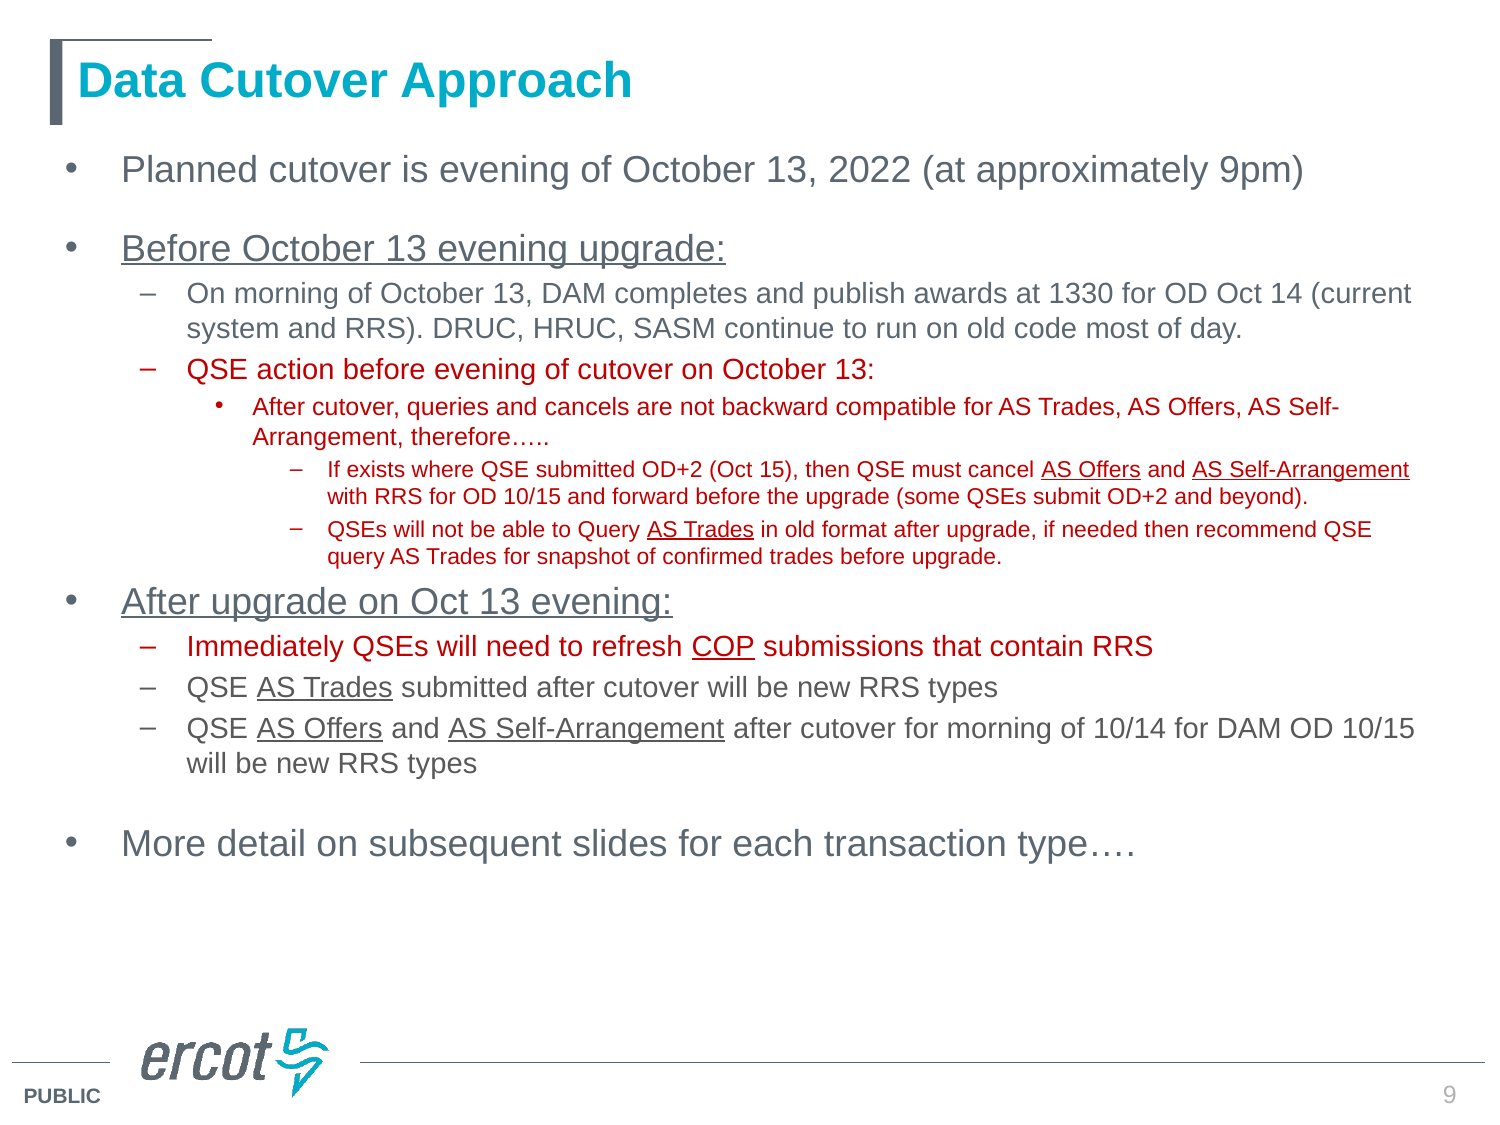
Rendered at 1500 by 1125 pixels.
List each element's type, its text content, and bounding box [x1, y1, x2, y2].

list Planned cutover is evening of October 13, 2022 (at approximately 9pm) Before October 13 evening upgrade: On morning of October 13, DAM completes and publish awards at 1330 for OD Oct 14 (current system and RRS). DRUC, HRUC, SASM continue to run on old code most of day. QSE action before evening of cutover on October 13: After cutover, queries and cancels are not backward compatible for AS Trades, AS Offers, AS Self-Arrangement, therefore….. If exists where QSE submitted OD+2 (Oct 15), then QSE must cancel AS Offers and AS Self-Arrangement with RRS for OD 10/15 and forward before the upgrade (some QSEs submit OD+2 and beyond). QSEs will not be able to Query AS Trades in old format after upgrade, if needed then recommend QSE query AS Trades for snapshot of confirmed trades before upgrade. After upgrade on Oct 13 evening: Immediately QSEs will need to refresh COP submissions that contain RRS QSE AS Trades submitted after cutover will be new RRS types QSE AS Offers and AS Self-Arrangement after cutover for morning of 10/14 for DAM OD 10/15 will be new RRS types More detail on subsequent slides for each transaction type…. [50, 137, 1450, 1038]
picture [137, 1038, 332, 1100]
slide_number 9 [1412, 1076, 1488, 1112]
title Data Cutover Approach [62, 39, 1450, 113]
